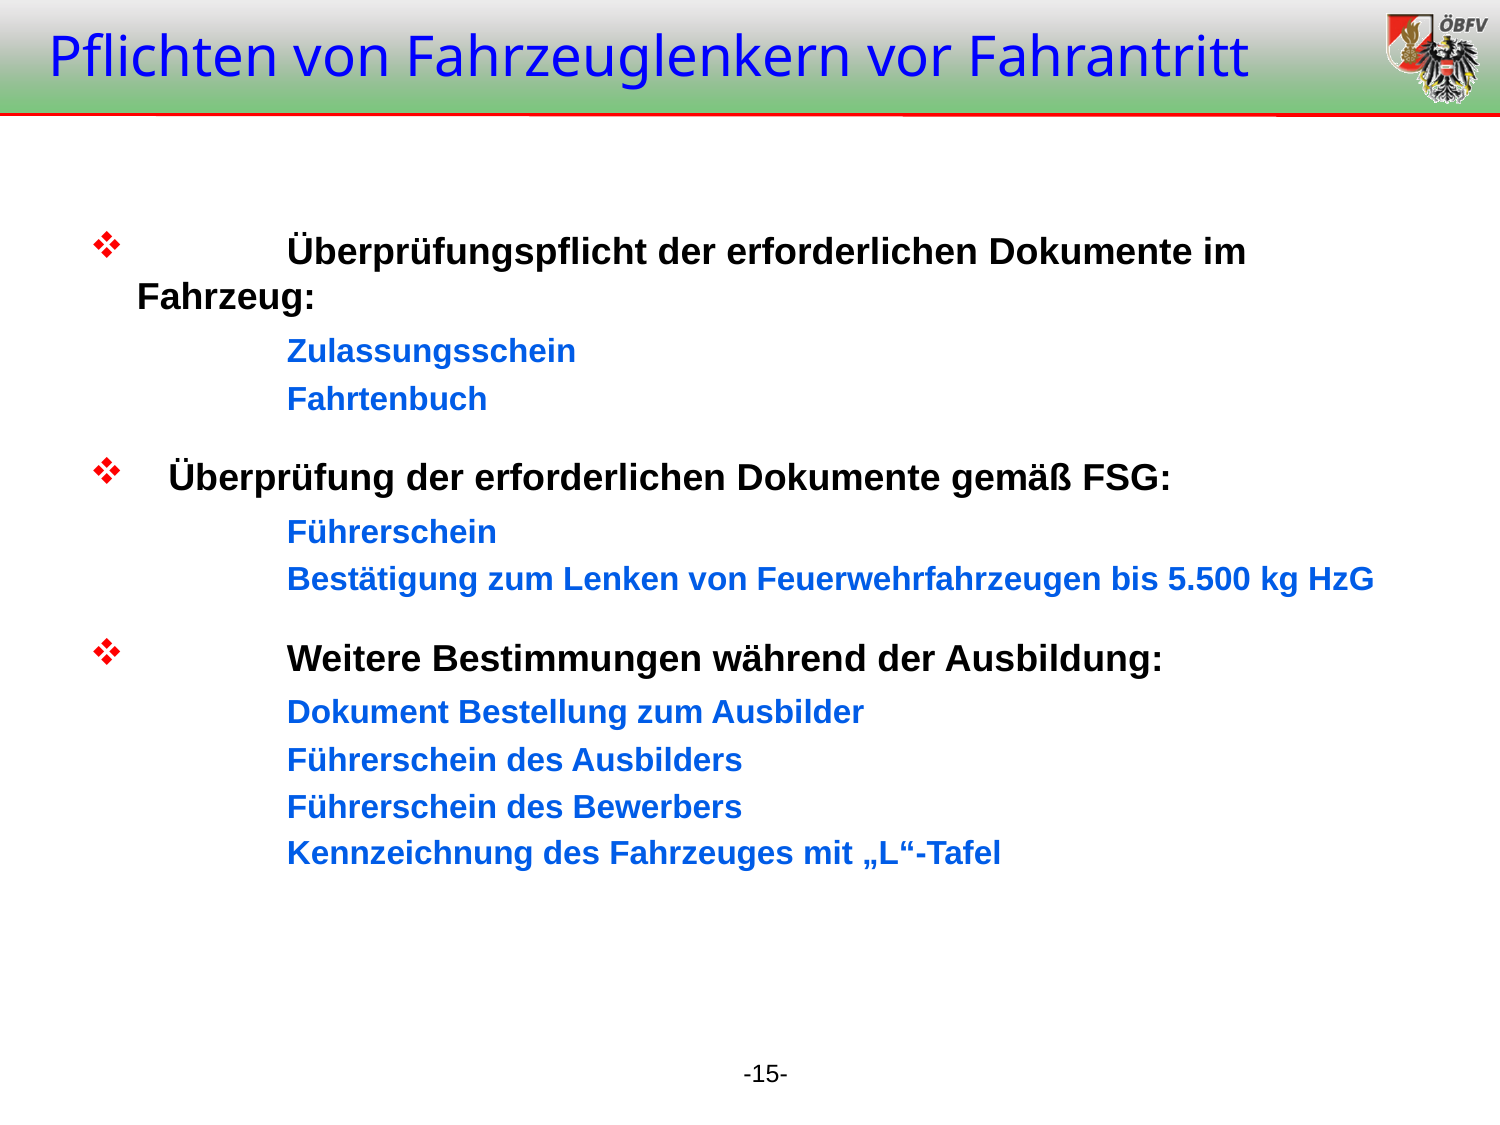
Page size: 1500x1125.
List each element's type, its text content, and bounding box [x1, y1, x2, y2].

slide_number -15- [609, 1049, 923, 1101]
title Pflichten von Fahrzeuglenkern vor Fahrantritt [33, 10, 1384, 98]
picture [0, 0, 1500, 113]
list Überprüfungspflicht der erforderlichen Dokumente im Fahrzeug: Zulassungsschein Fahrtenbuch Überprüfung der erforderlichen Dokumente gemäß FSG: Führerschein Bestätigung zum Lenken von Feuerwehrfahrzeugen bis 5.500 kg HzG Weitere Bestimmungen während der Ausbildung: Dokument Bestellung zum Ausbilder Führerschein des Ausbilders Führerschein des Bewerbers Kennzeichnung des Fahrzeuges mit „L“-Tafel [0, 187, 1407, 963]
